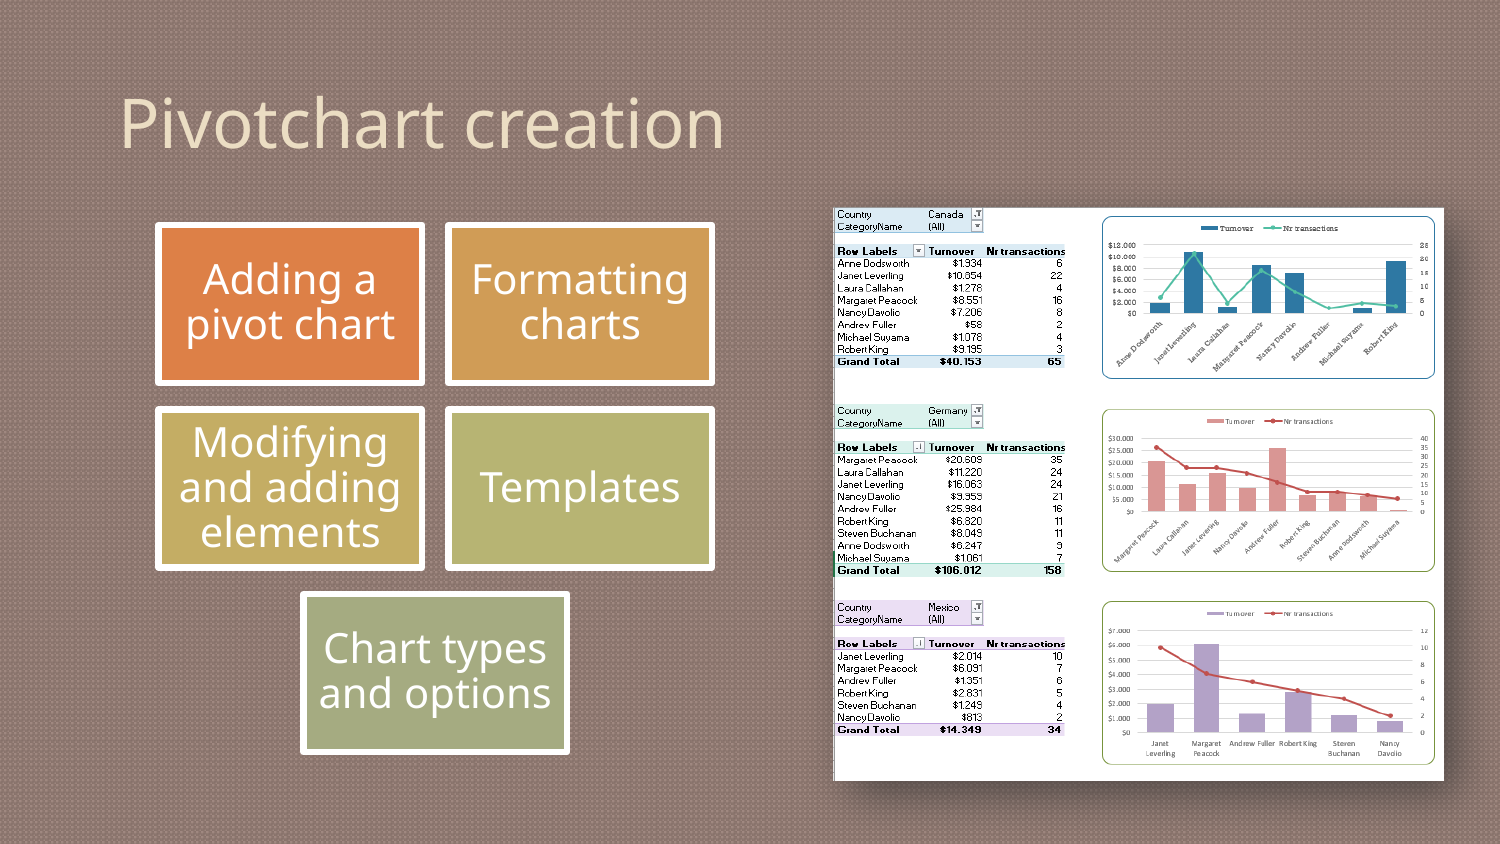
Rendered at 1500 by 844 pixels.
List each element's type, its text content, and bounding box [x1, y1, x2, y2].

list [55, 224, 815, 753]
title Pivotchart creation [103, 44, 1397, 208]
picture [832, 207, 1444, 782]
